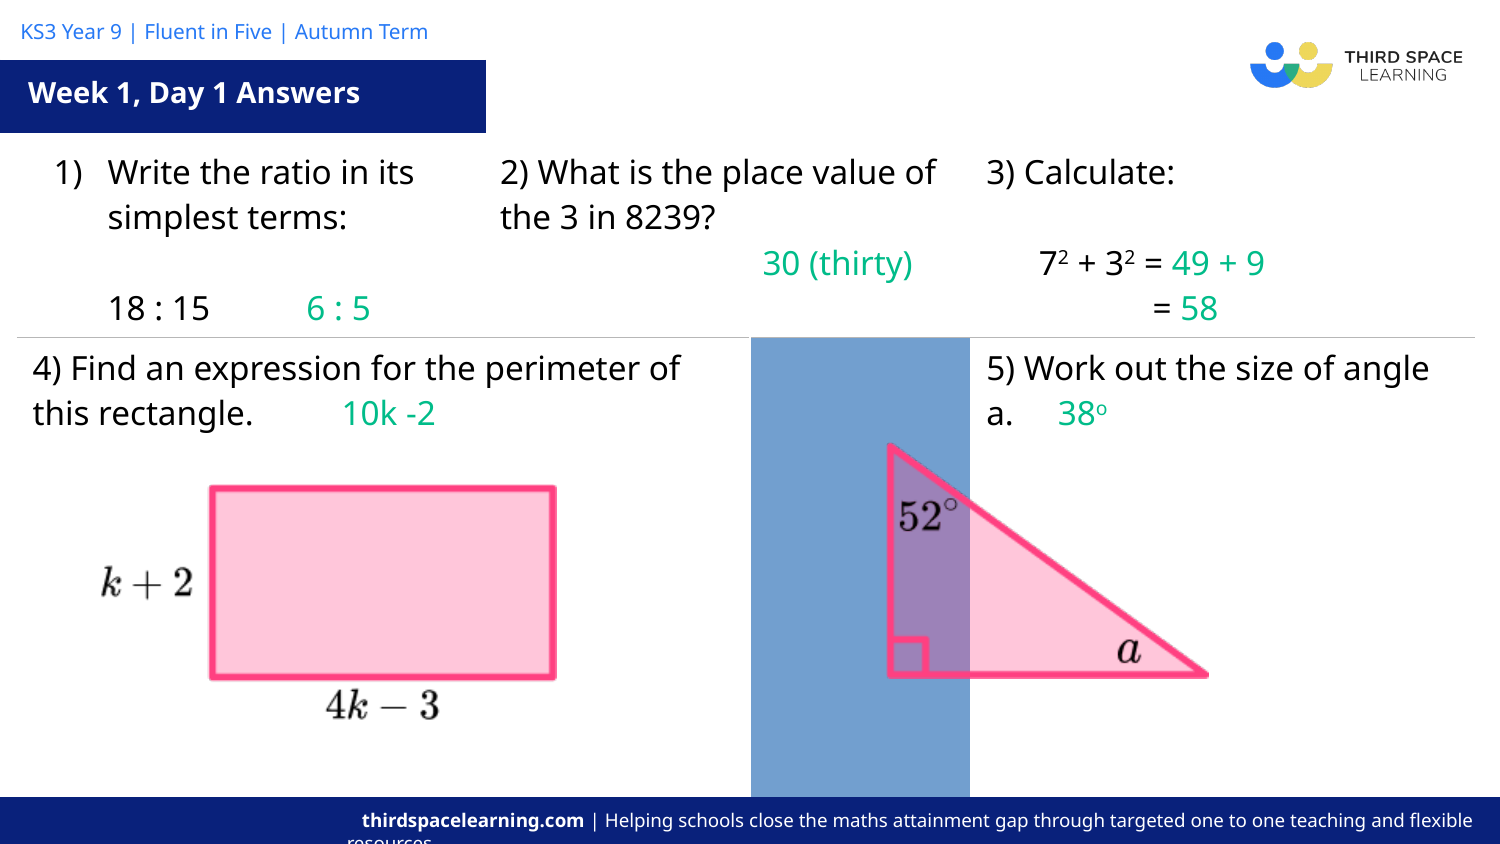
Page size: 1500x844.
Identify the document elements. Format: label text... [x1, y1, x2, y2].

table_header Write the ratio in its simplest terms: 18 : 15 6 : 5 [19, 142, 484, 337]
picture [100, 484, 557, 723]
table_cell 5) Work out the size of angle a. 38o [972, 338, 1474, 796]
table_header 3) Calculate: 72 + 32 = 49 + 9 = 58 [972, 142, 1474, 337]
text_box Week 1, Day 1 Answers [13, 59, 383, 125]
table_header 2) What is the place value of the 3 in 8239? 30 (thirty) [486, 142, 970, 337]
picture [1250, 33, 1465, 99]
picture [886, 441, 1209, 679]
table_cell 4) Find an expression for the perimeter of this rectangle. 10k -2 [19, 338, 749, 796]
